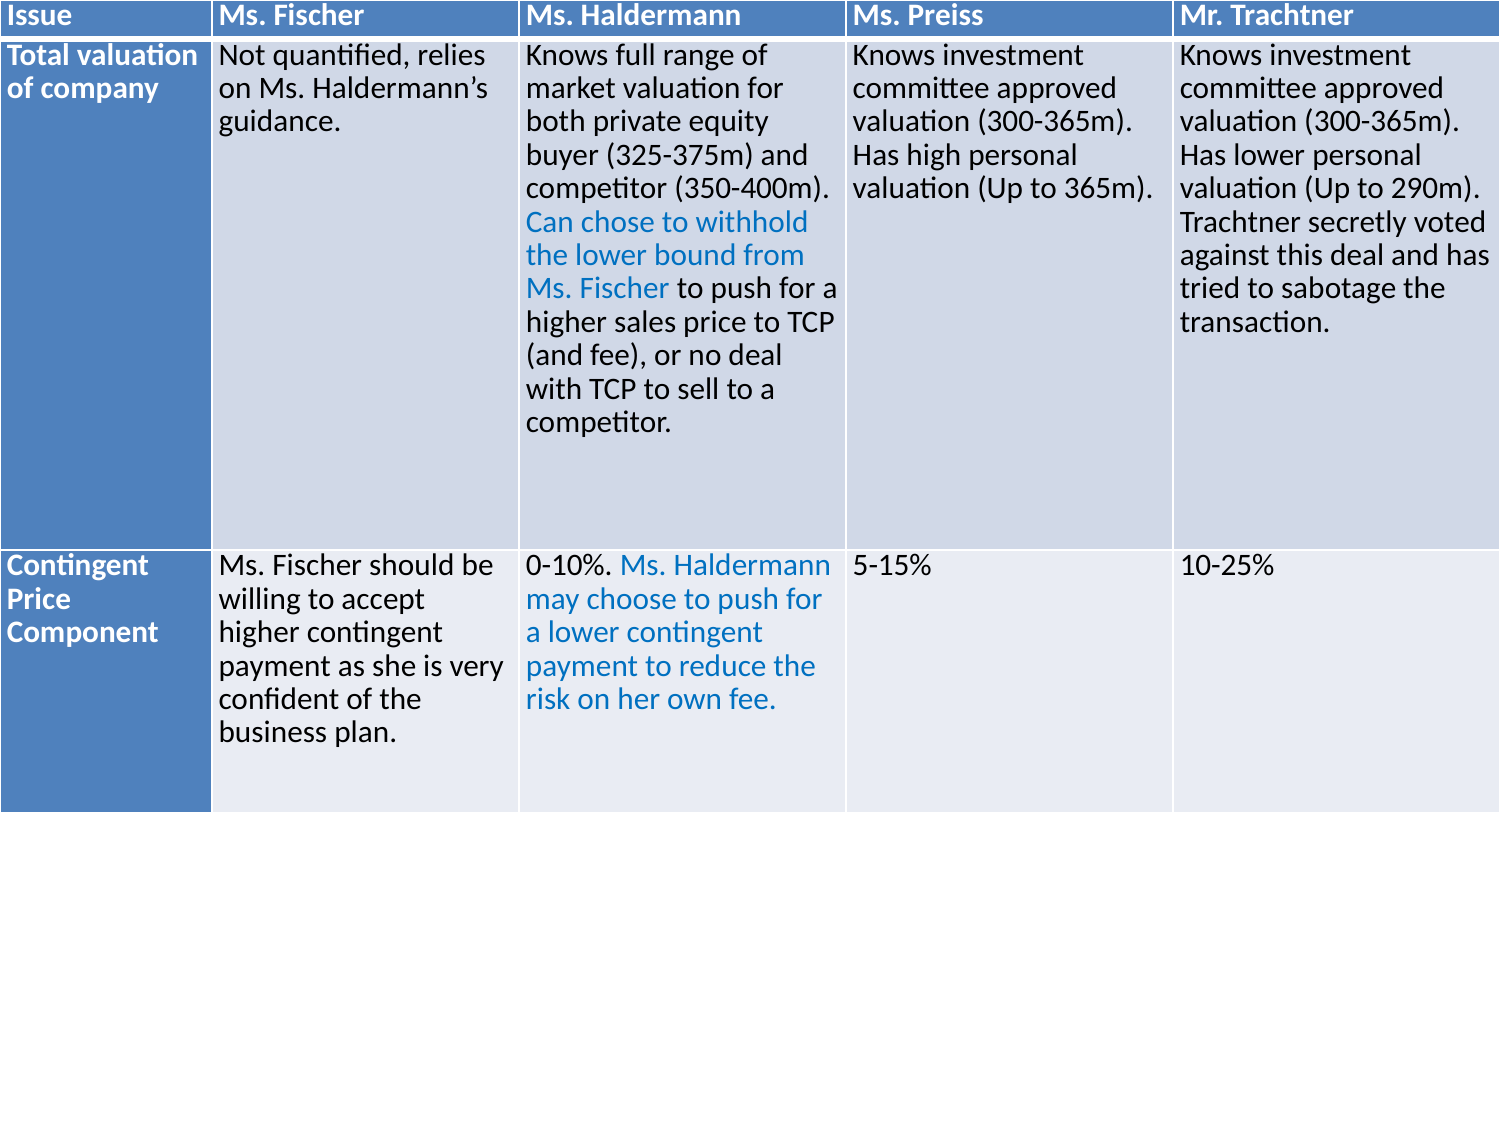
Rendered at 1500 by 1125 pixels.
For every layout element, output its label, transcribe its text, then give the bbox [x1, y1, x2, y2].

table_cell 10-25% [1174, 551, 1499, 812]
table_cell 0-10%. Ms. Haldermann may choose to push for a lower contingent payment to reduce the risk on her own fee. [520, 551, 845, 812]
table_header Mr. Trachtner [1174, 1, 1499, 36]
table_cell Ms. Fischer should be willing to accept higher contingent payment as she is very confident of the business plan. [213, 551, 518, 812]
table_cell Knows investment committee approved valuation (300-365m). Has high personal valuation (Up to 365m). [847, 42, 1172, 549]
table_cell Total valuation of company [1, 42, 211, 549]
table_header Ms. Preiss [847, 1, 1172, 36]
table_cell Knows investment committee approved valuation (300-365m). Has lower personal valuation (Up to 290m). Trachtner secretly voted against this deal and has tried to sabotage the transaction. [1174, 42, 1499, 549]
table_cell 5-15% [847, 551, 1172, 812]
table_cell Contingent Price Component [1, 551, 211, 812]
table_cell Knows full range of market valuation for both private equity buyer (325-375m) and competitor (350-400m). Can chose to withhold the lower bound from Ms. Fischer to push for a higher sales price to TCP (and fee), or no deal with TCP to sell to a competitor. [520, 42, 845, 549]
table_header Ms. Fischer [213, 1, 518, 36]
table_header Issue [1, 1, 211, 36]
table_cell Not quantified, relies on Ms. Haldermann’s guidance. [213, 42, 518, 549]
table_header Ms. Haldermann [520, 1, 845, 36]
